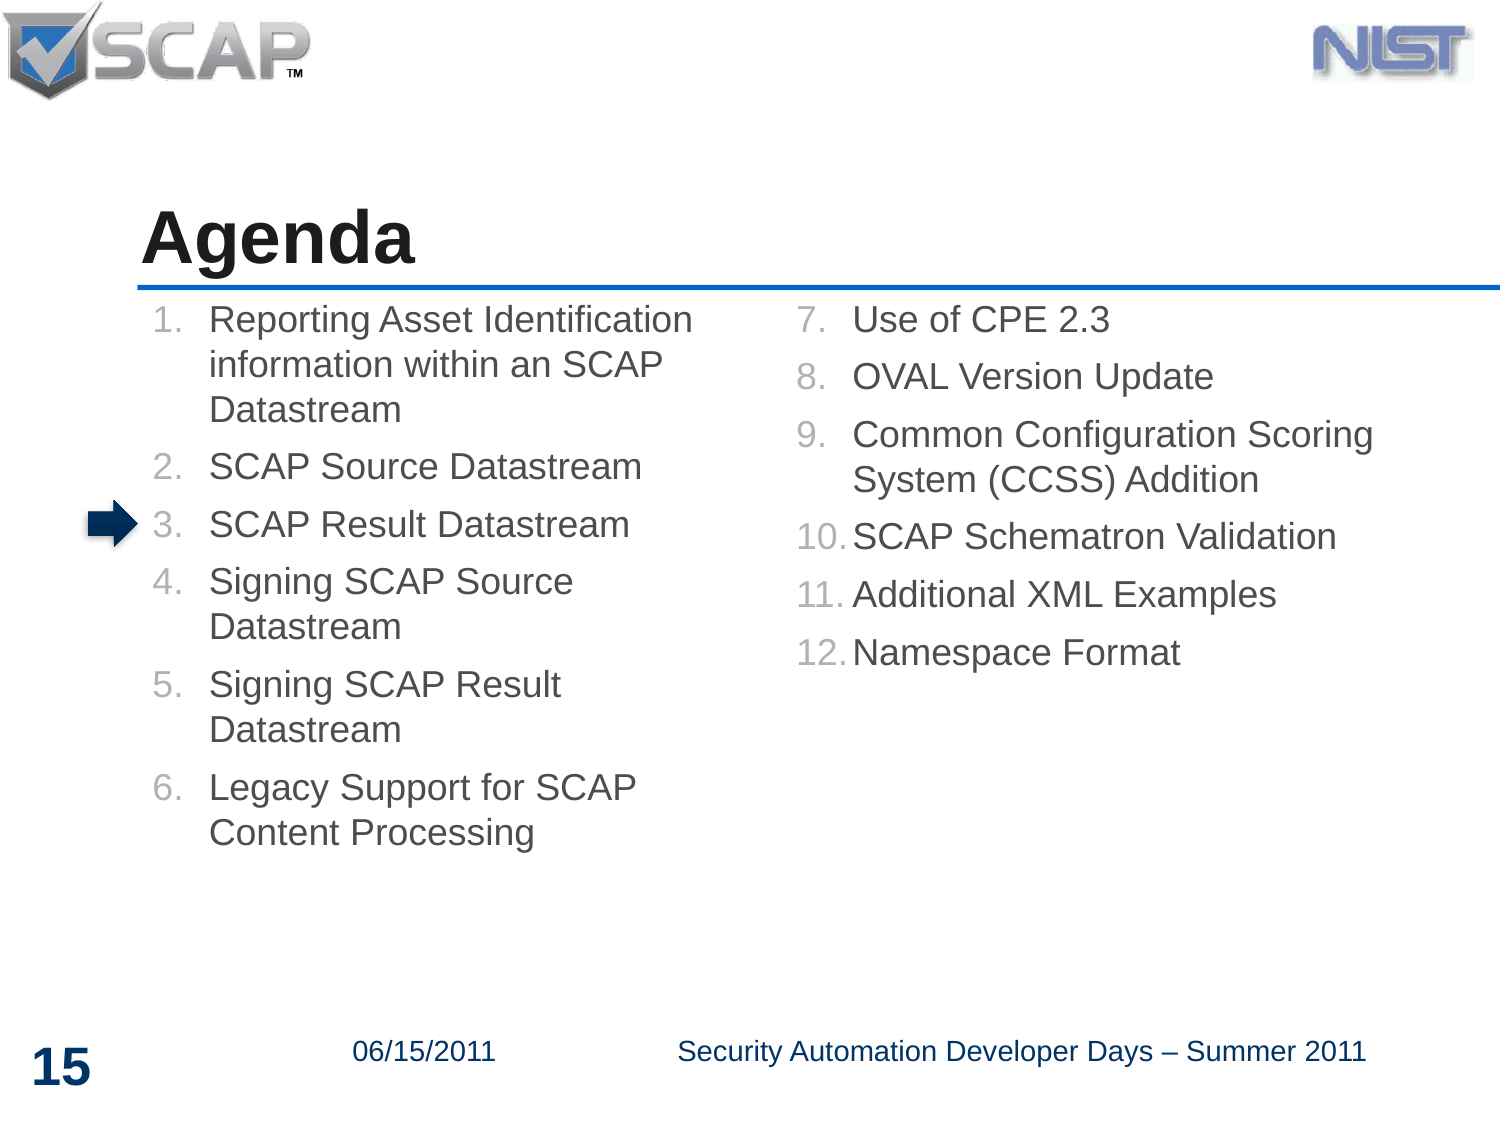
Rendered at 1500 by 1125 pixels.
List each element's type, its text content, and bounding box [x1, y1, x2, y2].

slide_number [337, 1025, 662, 1103]
text_box [87, 499, 138, 548]
footer Security Automation Developer Days – Summer 2011 [662, 1025, 1426, 1103]
picture [0, 0, 313, 103]
title Agenda [124, 99, 1426, 288]
slide_number 15 [13, 1023, 111, 1105]
list Reporting Asset Identification information within an SCAP Datastream SCAP Source Datastream SCAP Result Datastream Signing SCAP Source Datastream Signing SCAP Result Datastream Legacy Support for SCAP Content Processing [137, 287, 757, 1026]
picture [1312, 24, 1475, 83]
list Use of CPE 2.3 OVAL Version Update Common Configuration Scoring System (CCSS) Addition SCAP Schematron Validation Additional XML Examples Namespace Format [780, 287, 1400, 1025]
